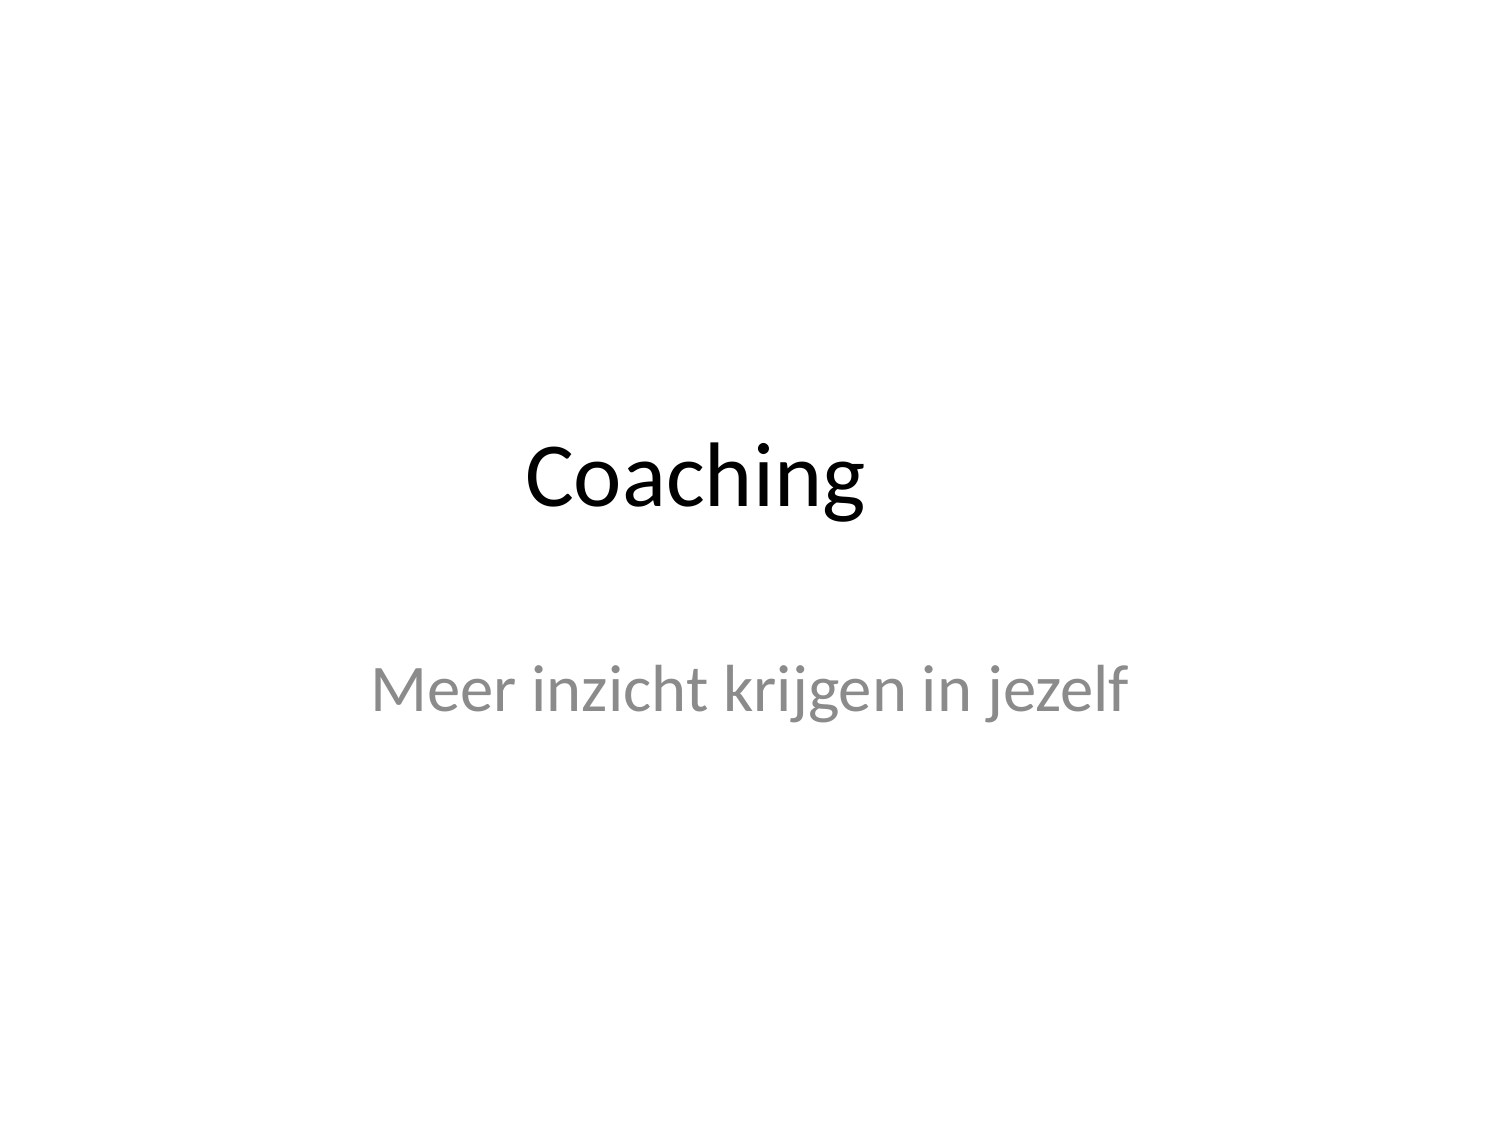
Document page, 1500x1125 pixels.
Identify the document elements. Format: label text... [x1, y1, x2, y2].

subtitle Meer inzicht krijgen in jezelf [225, 637, 1275, 925]
title Coaching [112, 349, 1388, 591]
